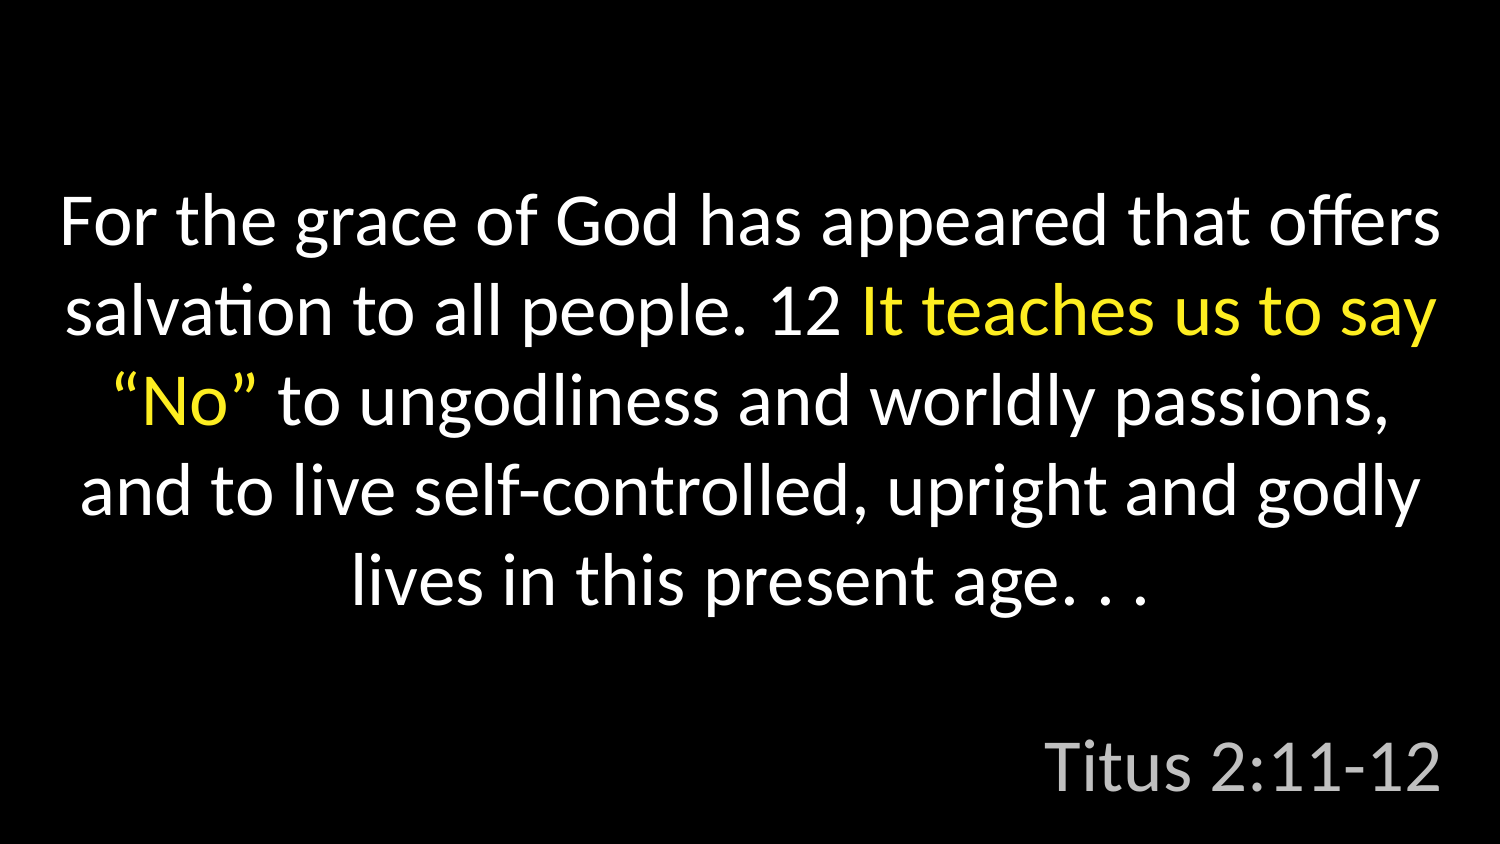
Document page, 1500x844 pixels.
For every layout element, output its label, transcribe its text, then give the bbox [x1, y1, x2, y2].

text_box Titus 2:11-12 [672, 709, 1458, 814]
text_box For the grace of God has appeared that offers salvation to all people. 12 It teaches us to say “No” to ungodliness and worldly passions, and to live self-controlled, upright and godly lives in this present age. . . [31, 162, 1471, 628]
